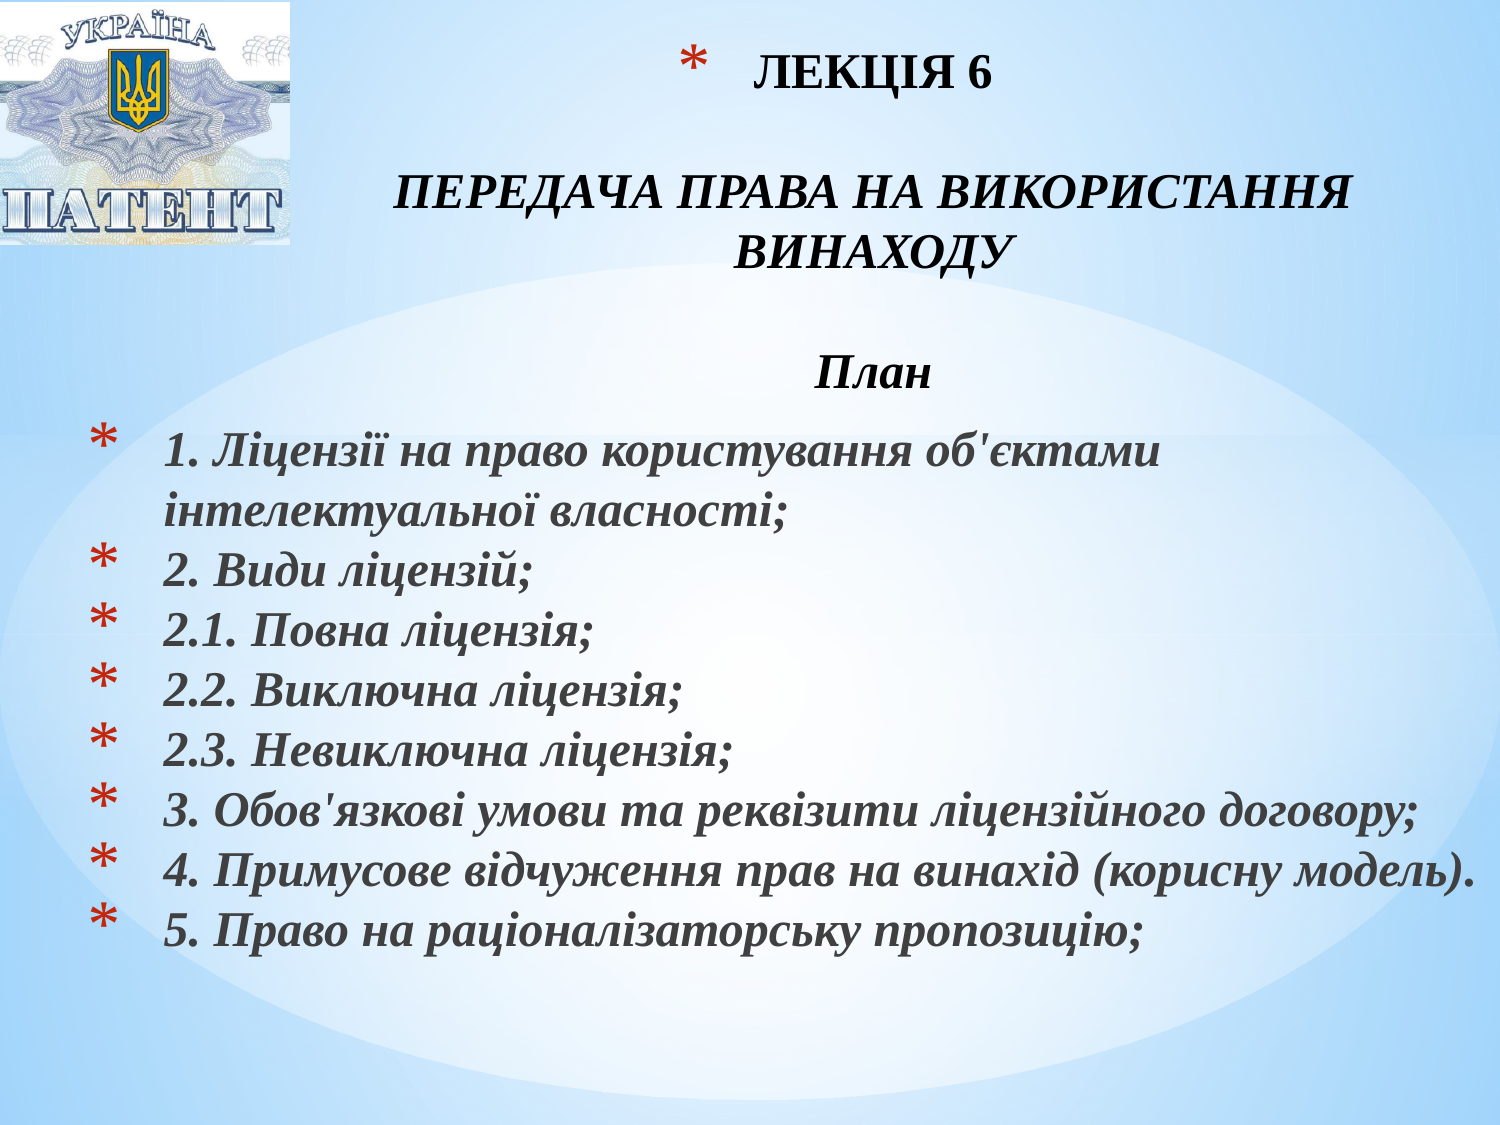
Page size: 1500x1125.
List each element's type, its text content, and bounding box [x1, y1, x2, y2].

picture [0, 2, 290, 245]
text_box 1. Ліцензії на право користування об'єктами інтелектуальної власності; 2. Види ліцензій; 2.1. Повна ліцензія; 2.2. Виключна ліцензія; 2.3. Невиключна ліцензія; 3. Обов'язкові умови та реквізити ліцензійного договору; 4. Примусове відчуження прав на винахід (корисну модель). 5. Право на раціоналізаторську пропозицію; [43, 408, 1497, 1059]
title ЛЕКЦІЯ 6 ПЕРЕДАЧА ПРАВА НА ВИКОРИСТАННЯ ВИНАХОДУ План [159, 30, 1483, 398]
